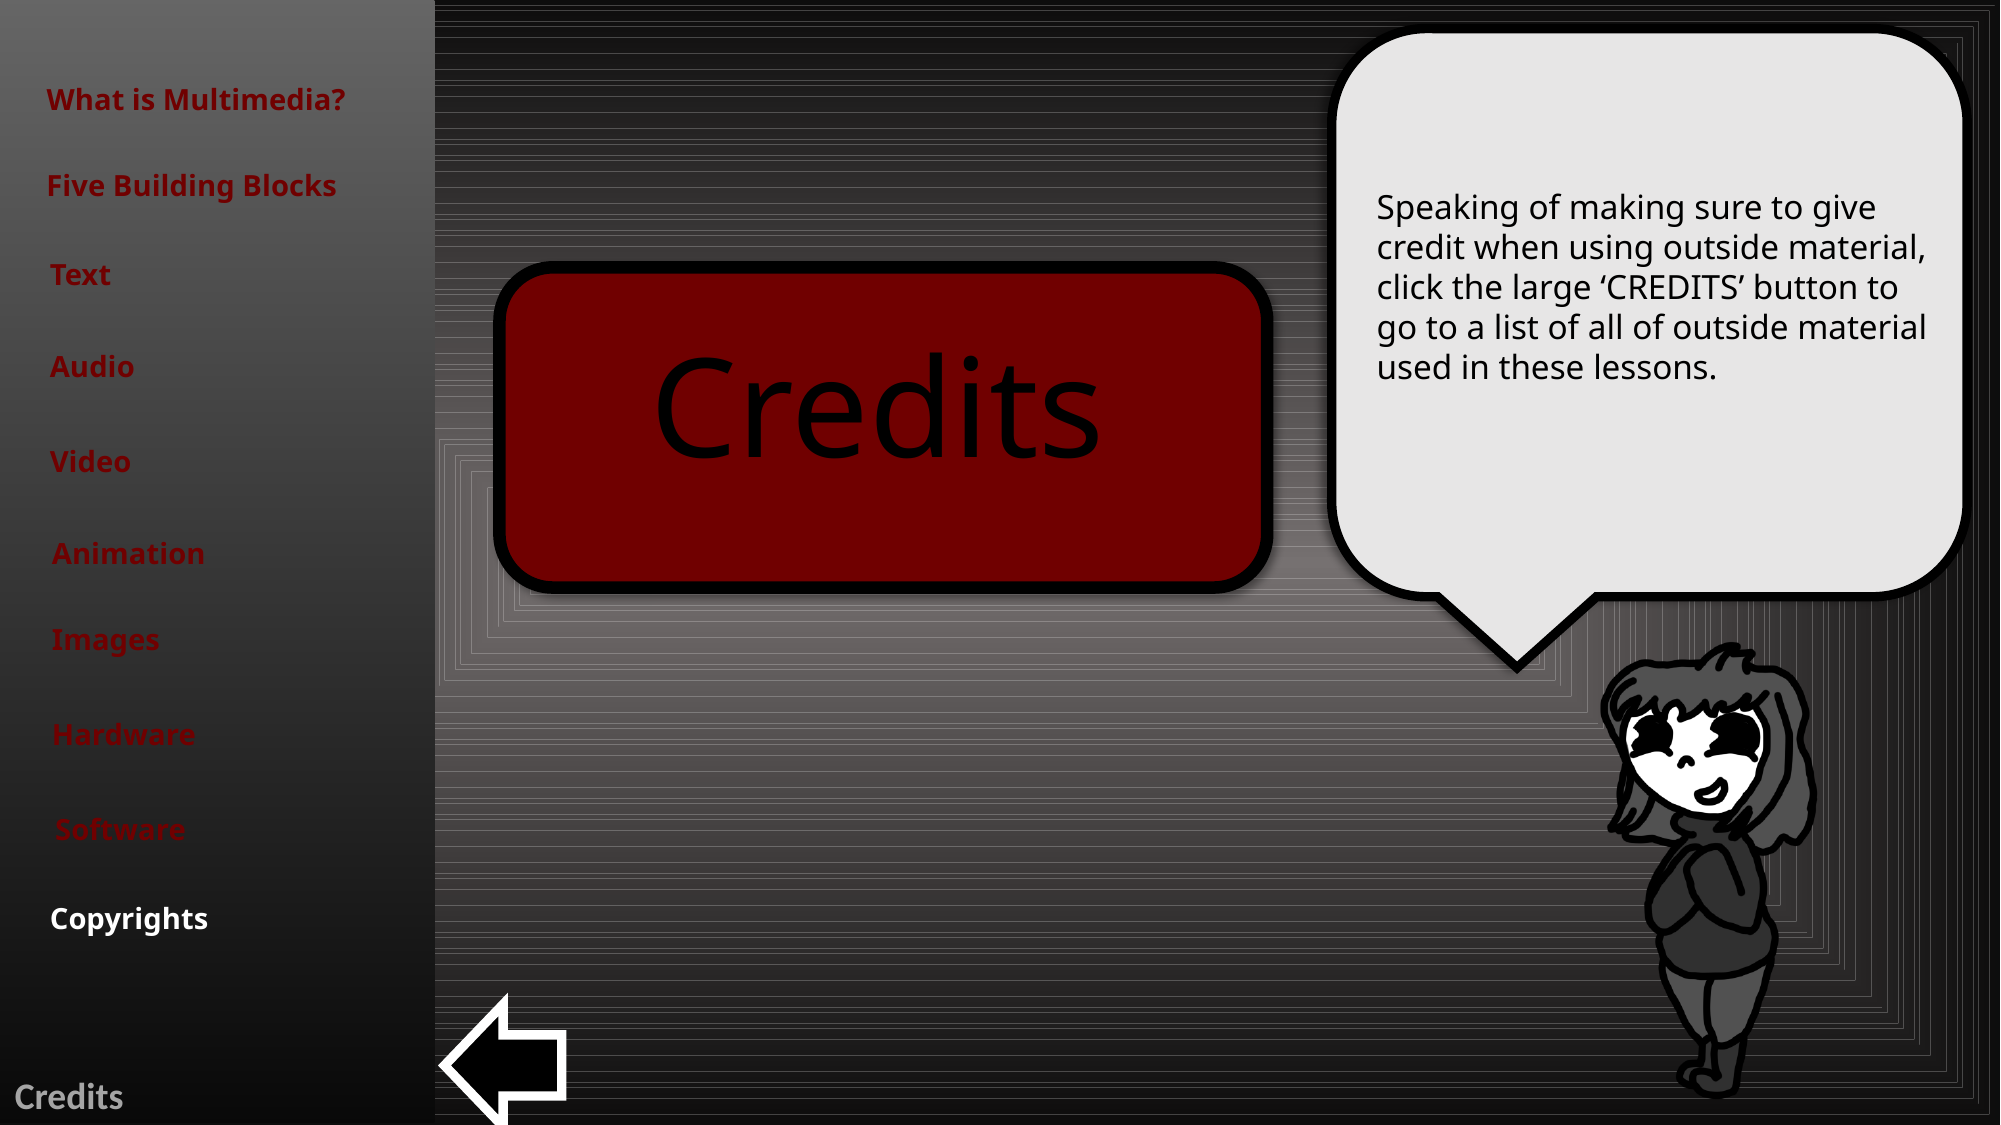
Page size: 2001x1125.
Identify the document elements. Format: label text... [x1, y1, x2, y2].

text_box [498, 266, 1269, 589]
text_box Audio [34, 340, 359, 391]
text_box [1330, 27, 1969, 670]
text_box Animation [37, 528, 370, 578]
text_box [0, 0, 435, 1123]
text_box Images [37, 614, 362, 664]
text_box [443, 1001, 563, 1125]
text_box Credits [561, 312, 1194, 493]
text_box Five Building Blocks [31, 159, 435, 210]
text_box Software [40, 803, 381, 854]
text_box Hardware [37, 709, 383, 759]
text_box Video [34, 436, 368, 486]
text_box Speaking of making sure to give credit when using outside material, click the large ‘CREDITS’ button to go to a list of all of outside material used in these lessons. [1361, 178, 1958, 394]
text_box Text [34, 249, 368, 299]
text_box What is Multimedia? [31, 74, 457, 124]
picture [1579, 624, 1839, 1110]
text_box Credits [0, 1064, 265, 1125]
text_box Copyrights [34, 892, 381, 943]
